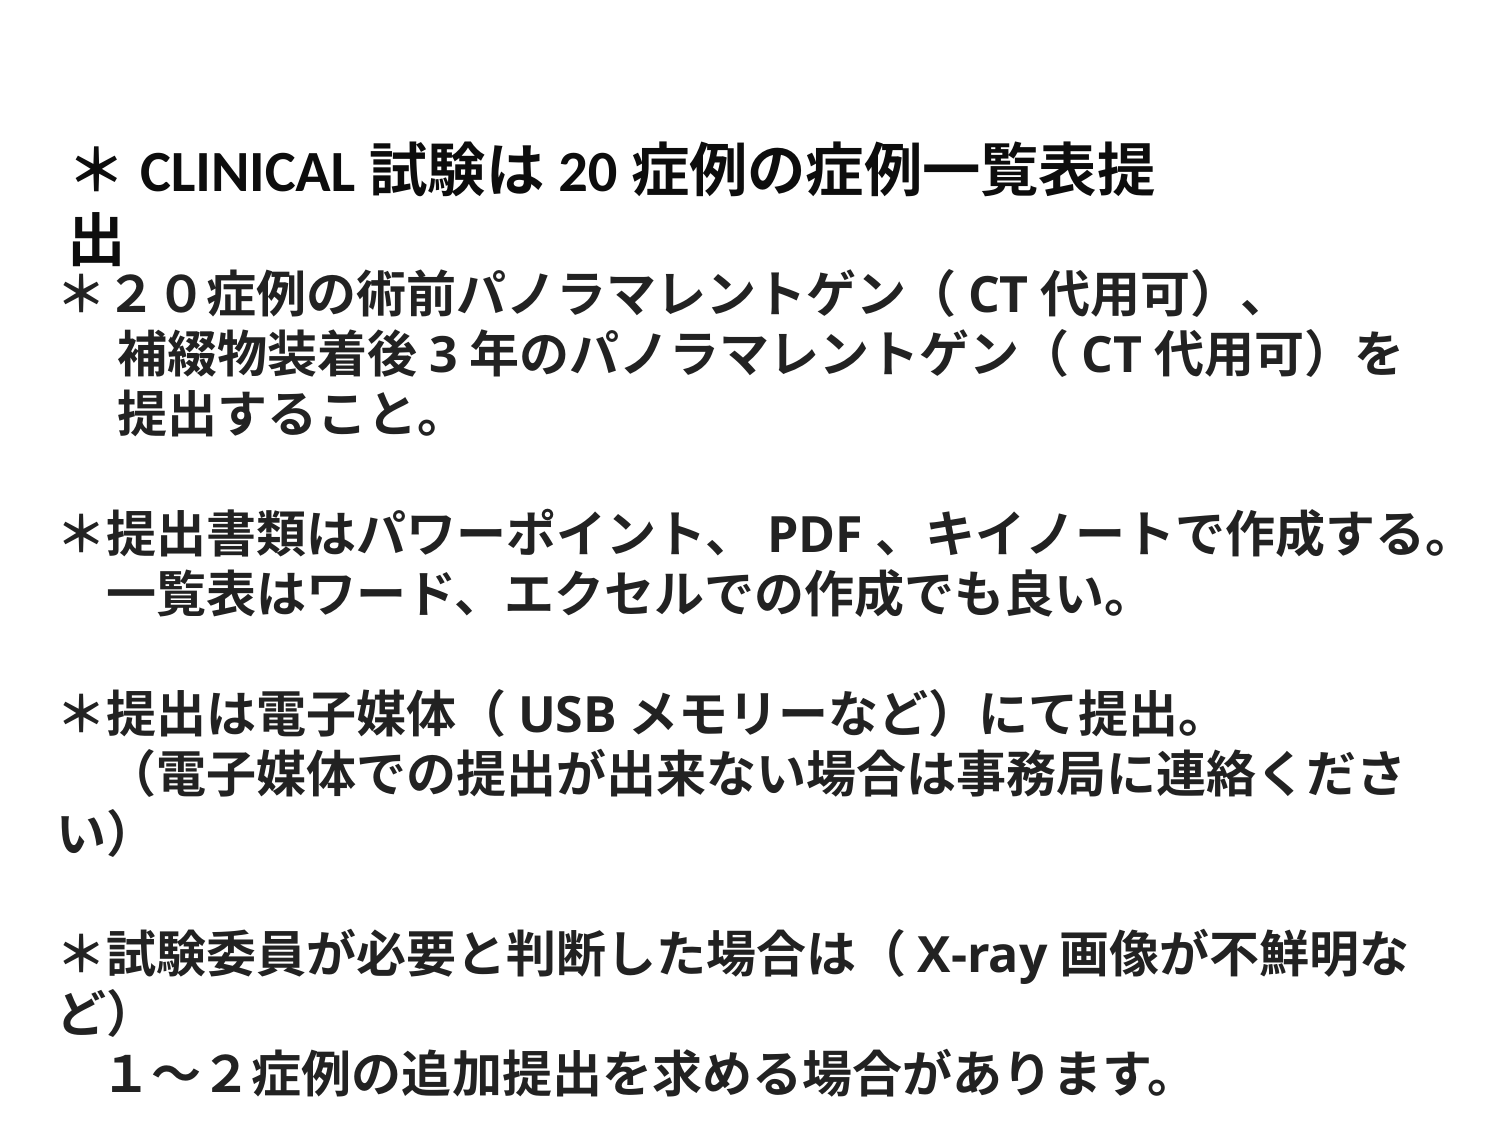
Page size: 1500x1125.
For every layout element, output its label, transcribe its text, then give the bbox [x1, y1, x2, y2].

text_box ＊２０症例の術前パノラマレントゲン（CT代用可）、 補綴物装着後3年のパノラマレントゲン（CT代用可）を 提出すること。 ＊提出書類はパワーポイント、PDF、キイノートで作成する。 一覧表はワード、エクセルでの作成でも良い。 ＊提出は電子媒体（USBメモリーなど）にて提出。 （電子媒体での提出が出来ない場合は事務局に連絡ください） ＊試験委員が必要と判断した場合は（X-ray画像が不鮮明など） １〜２症例の追加提出を求める場合があります。 [41, 255, 1453, 1111]
text_box ＊CLINICAL試験は20症例の症例一覧表提出 [53, 125, 1211, 255]
